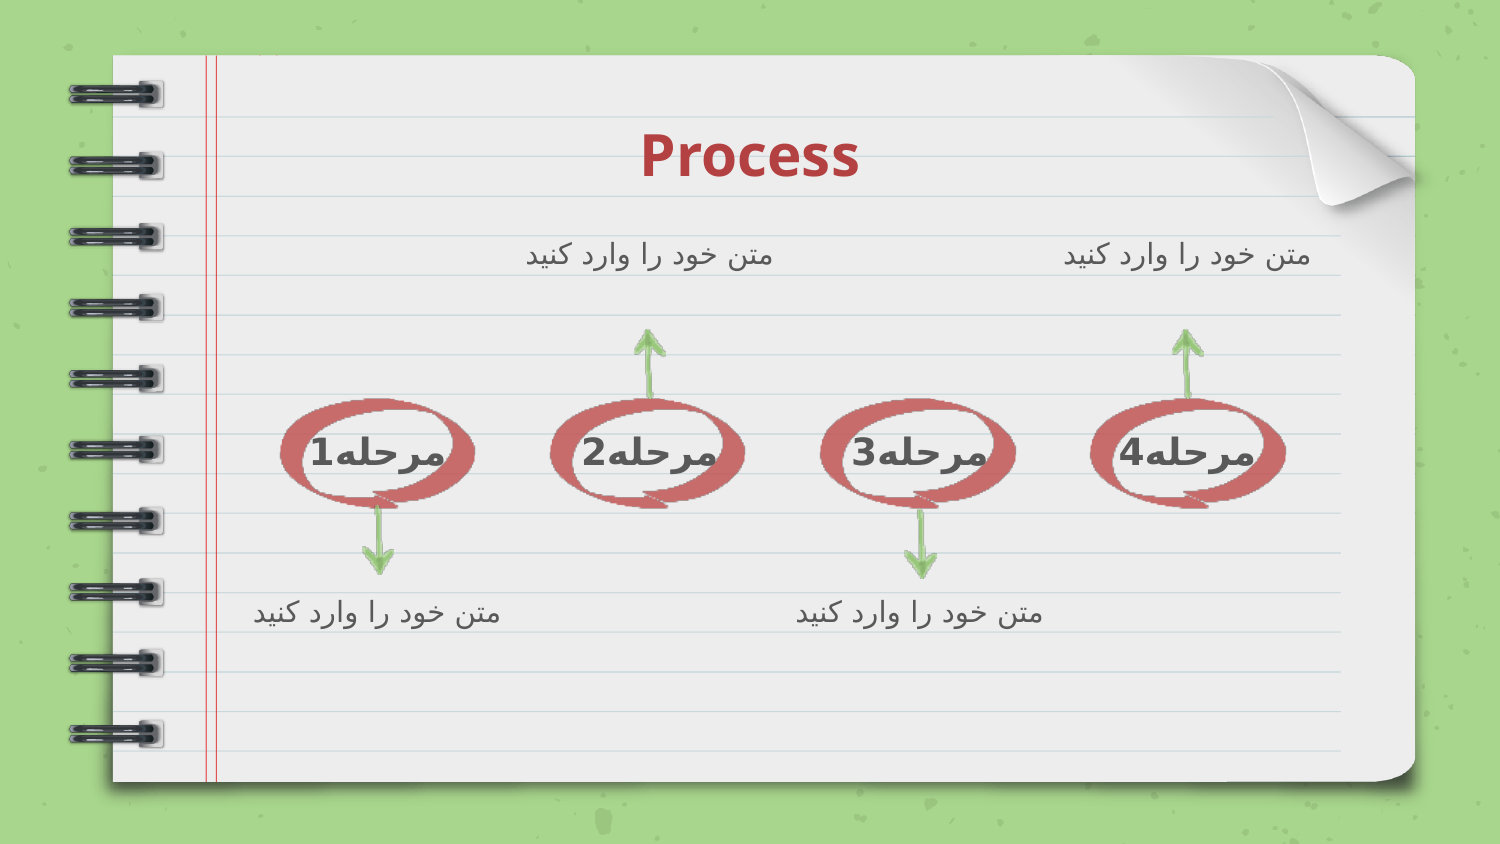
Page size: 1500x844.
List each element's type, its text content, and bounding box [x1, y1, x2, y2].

title Process [378, 116, 1122, 211]
subtitle متن خود را وارد کنید [225, 578, 530, 702]
subtitle متن خود را وارد کنید [1035, 220, 1340, 344]
picture [63, 22, 1437, 822]
subtitle متن خود را وارد کنید [767, 578, 1072, 702]
subtitle متن خود را وارد کنید [497, 220, 802, 344]
